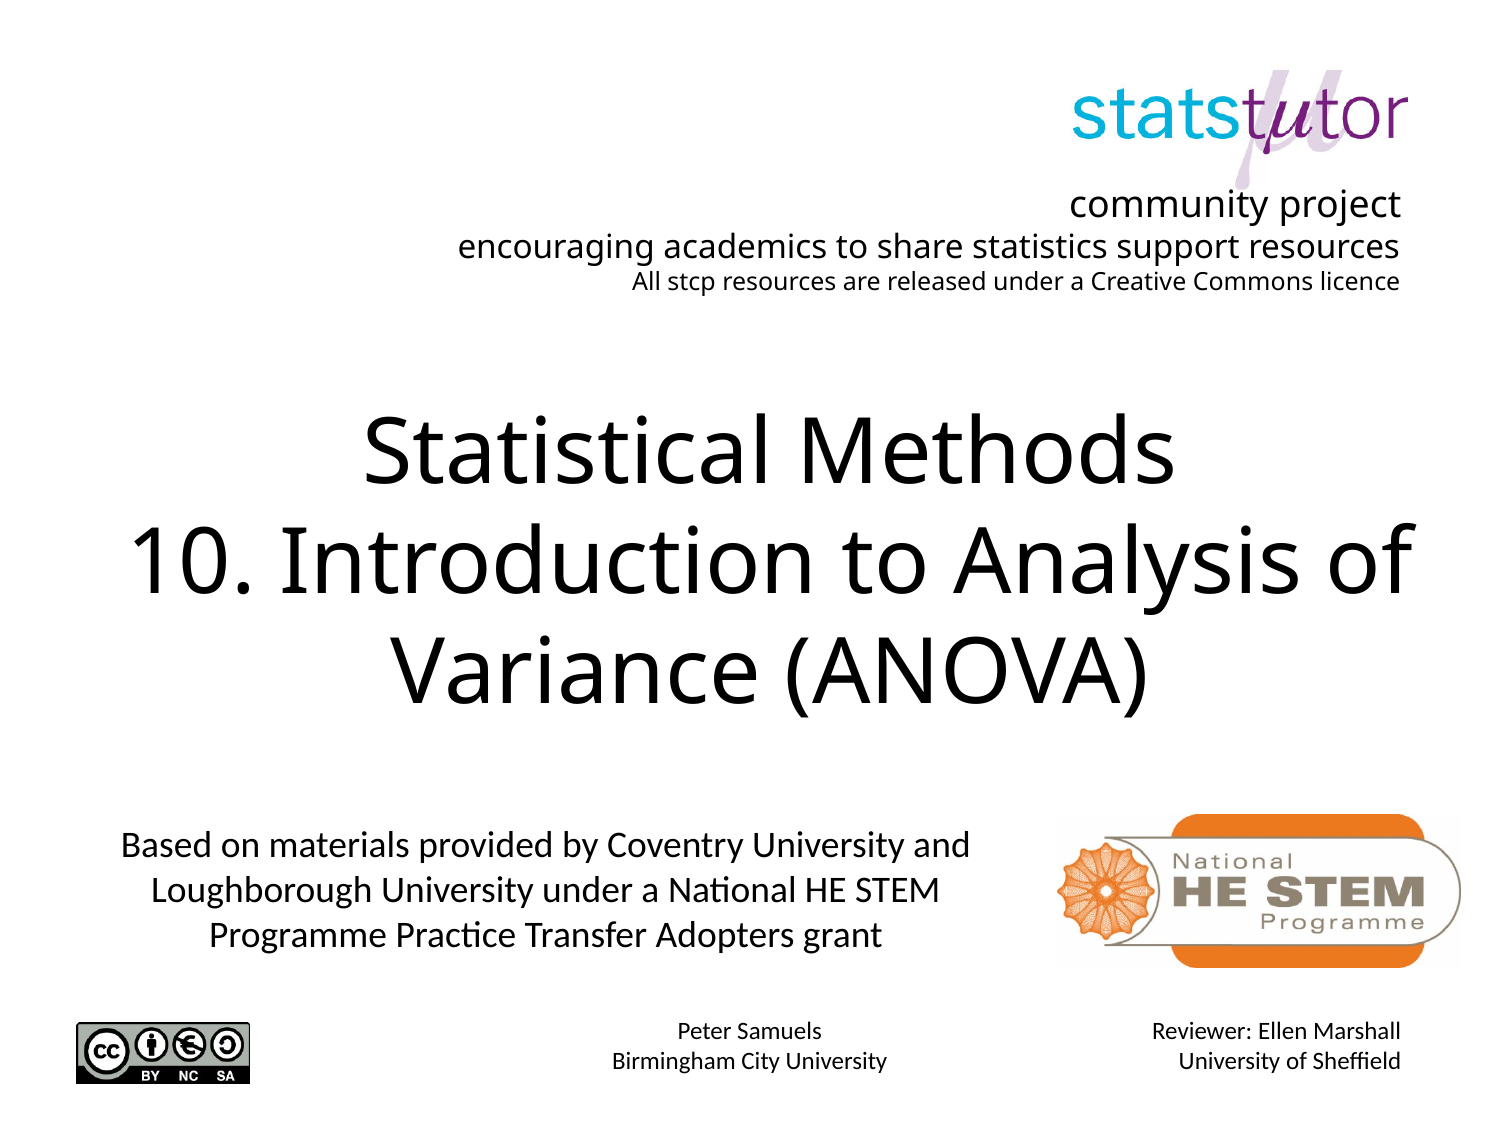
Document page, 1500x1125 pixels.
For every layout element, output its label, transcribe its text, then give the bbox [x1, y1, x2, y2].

text_box Reviewer: Ellen Marshall University of Sheffield [1038, 1007, 1417, 1083]
picture [1063, 58, 1417, 196]
picture [1056, 814, 1461, 968]
text_box Peter Samuels Birmingham City University [549, 1007, 951, 1083]
title Statistical Methods 10. Introduction to Analysis of Variance (ANOVA) [96, 338, 1444, 776]
text_box community project encouraging academics to share statistics support resources All stcp resources are released under a Creative Commons licence [123, 172, 1417, 303]
picture [76, 1022, 251, 1084]
text_box Based on materials provided by Coventry University and Loughborough University under a National HE STEM Programme Practice Transfer Adopters grant [47, 812, 1046, 963]
